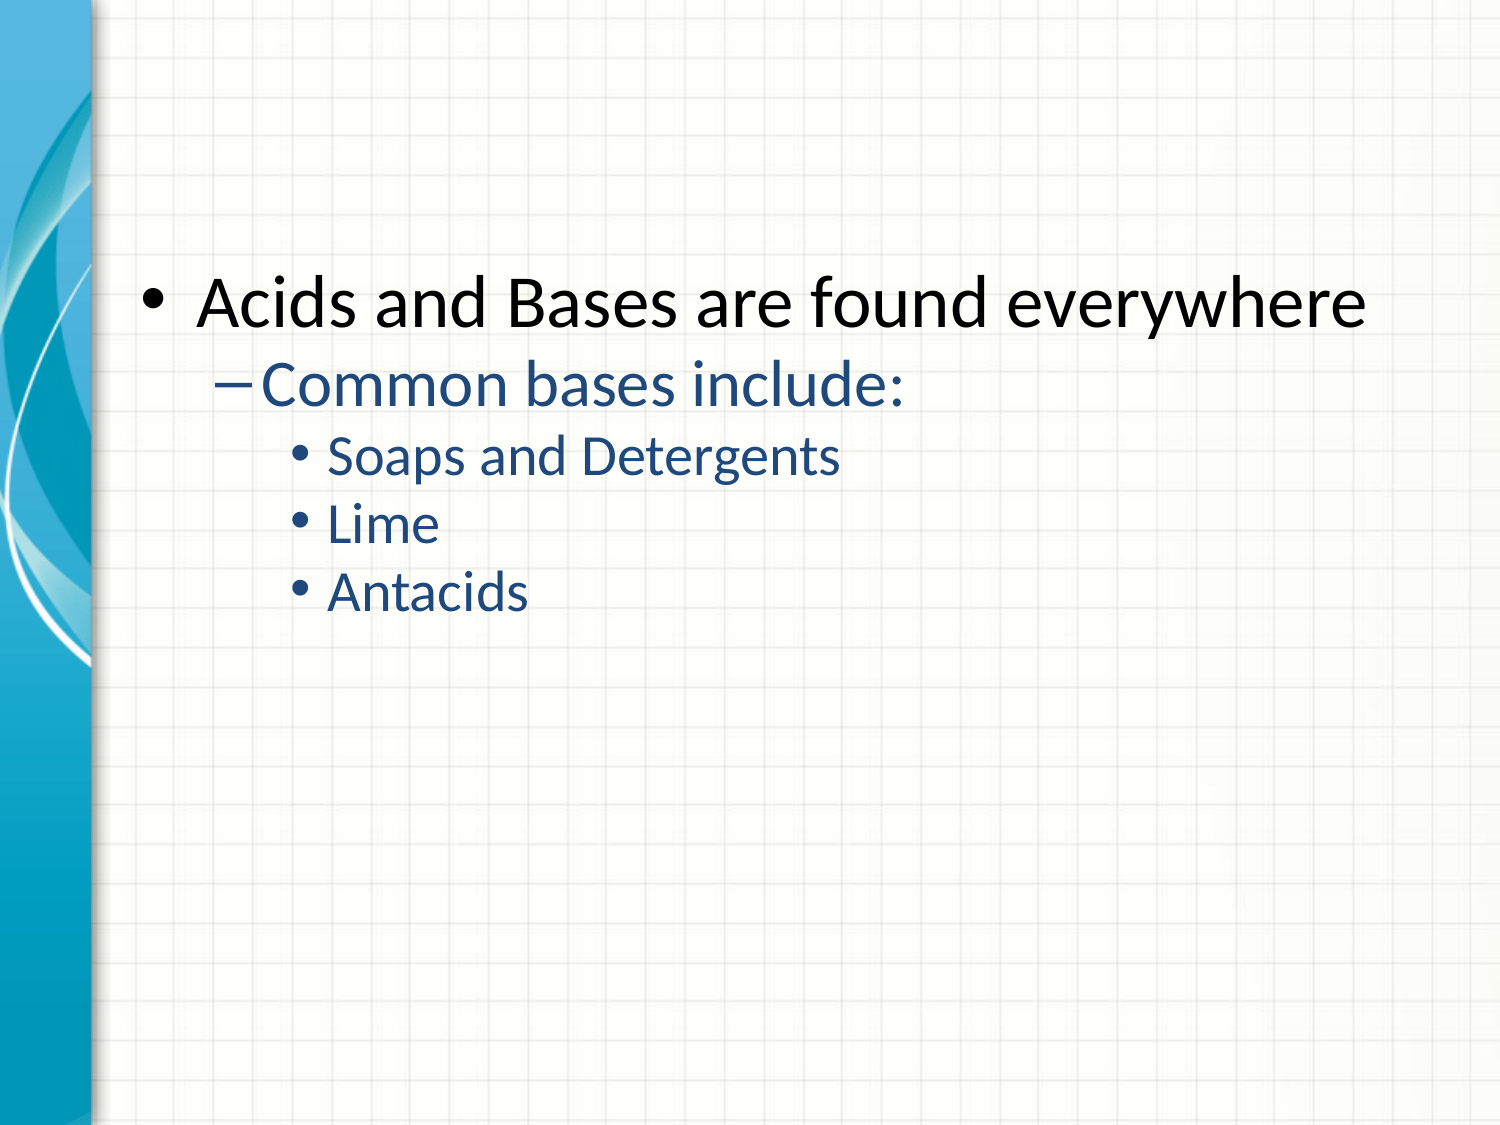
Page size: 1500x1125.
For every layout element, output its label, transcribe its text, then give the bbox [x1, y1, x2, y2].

picture [0, 0, 1500, 1125]
list Acids and Bases are found everywhere Common bases include: Soaps and Detergents Lime Antacids [124, 262, 1451, 1006]
